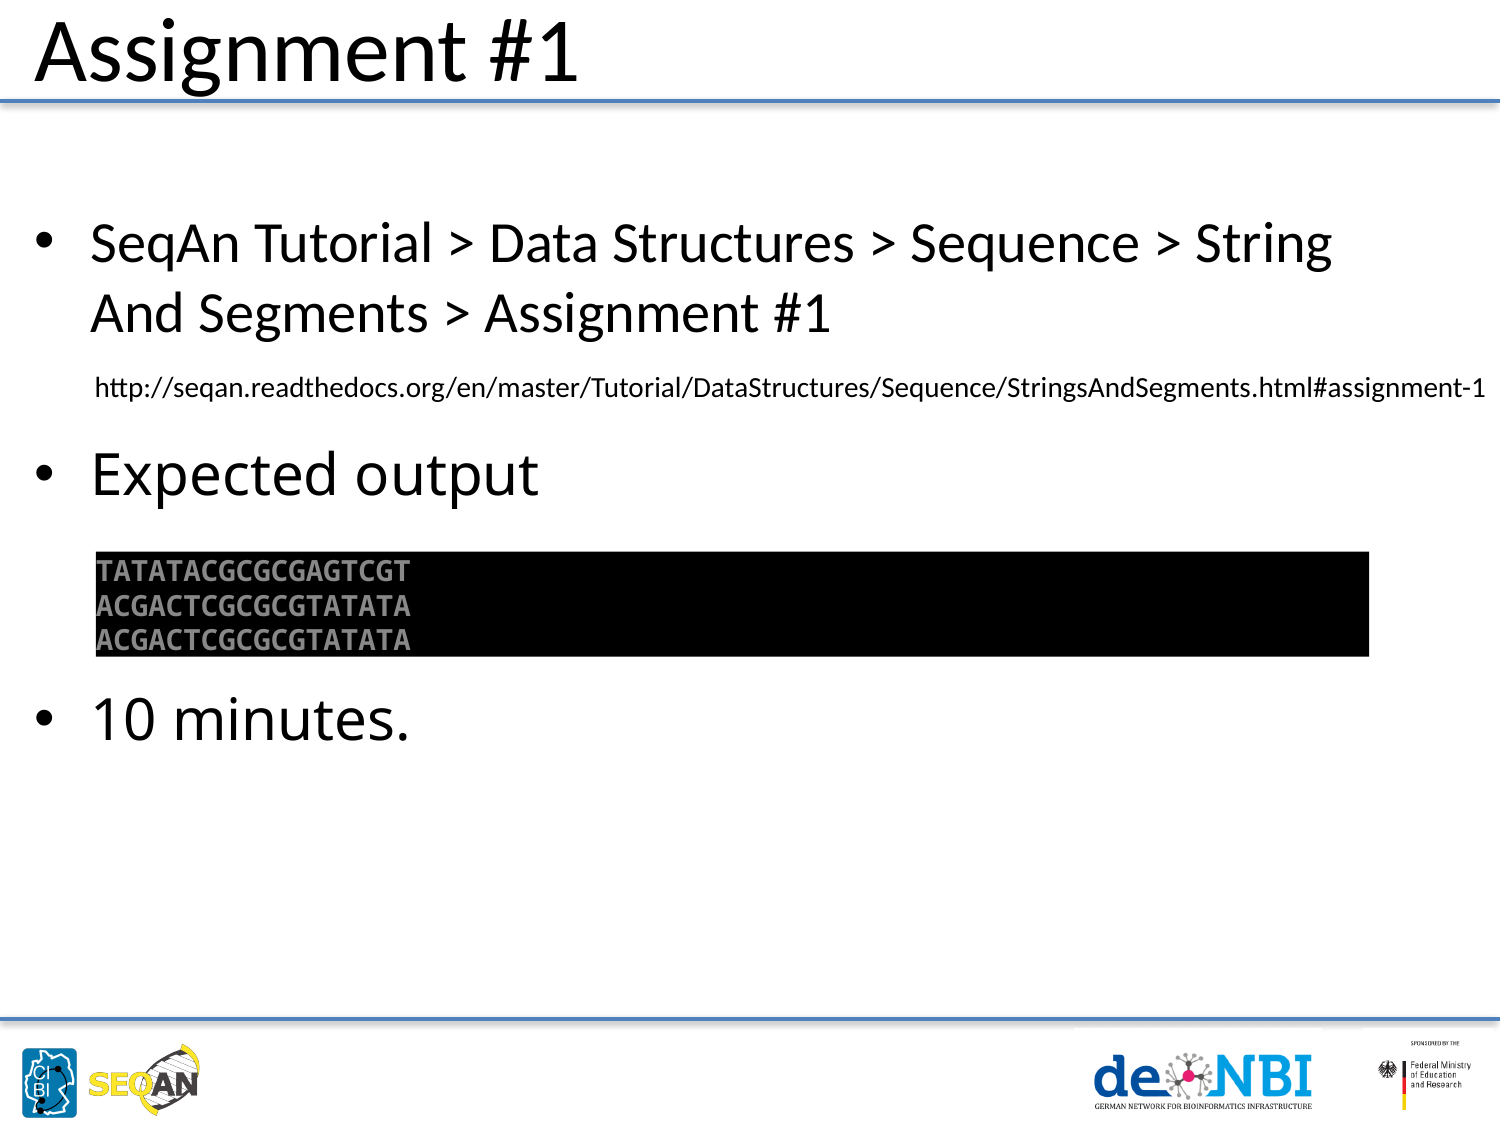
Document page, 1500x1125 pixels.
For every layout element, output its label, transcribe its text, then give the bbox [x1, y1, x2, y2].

text_box Assignment #1 [19, 0, 1370, 119]
text_box http://seqan.readthedocs.org/en/master/Tutorial/DataStructures/Sequence/StringsAndSegments.html#assignment-1 [79, 361, 1500, 411]
picture [33, 1108, 44, 1113]
picture [1074, 1028, 1322, 1122]
picture [75, 1042, 202, 1121]
picture [31, 1060, 40, 1071]
text_box TATATACGCGCGAGTCGT ACGACTCGCGCGTATATA ACGACTCGCGCGTATATA [95, 551, 1370, 657]
text_box SeqAn Tutorial > Data Structures > Sequence > String And Segments > Assignment #1 Expected output 10 minutes. [19, 196, 1370, 862]
picture [40, 1051, 48, 1059]
